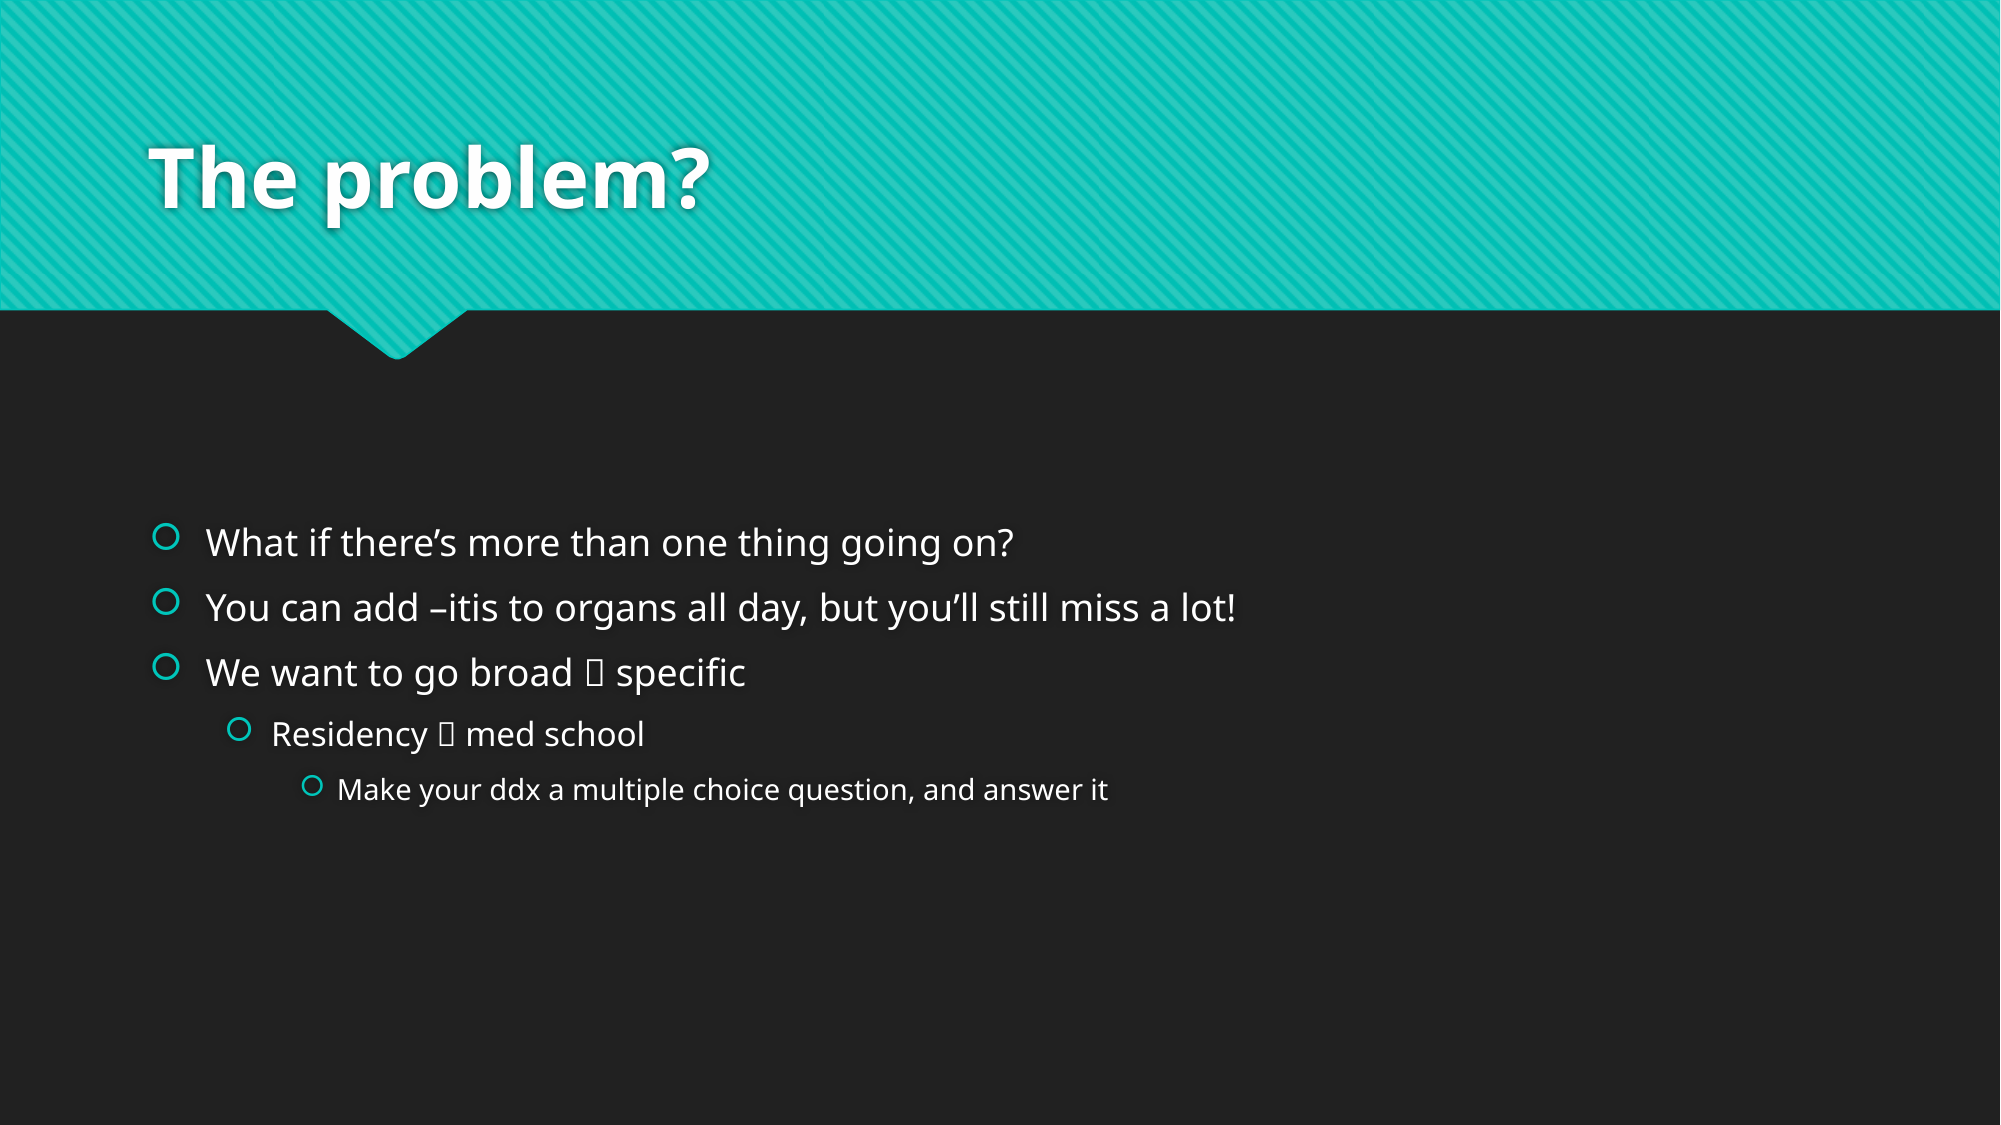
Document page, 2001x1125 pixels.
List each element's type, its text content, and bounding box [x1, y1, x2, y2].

title The problem? [132, 73, 1868, 233]
list What if there’s more than one thing going on? You can add –itis to organs all day, but you’ll still miss a lot! We want to go broad  specific Residency  med school Make your ddx a multiple choice question, and answer it [134, 364, 1866, 962]
